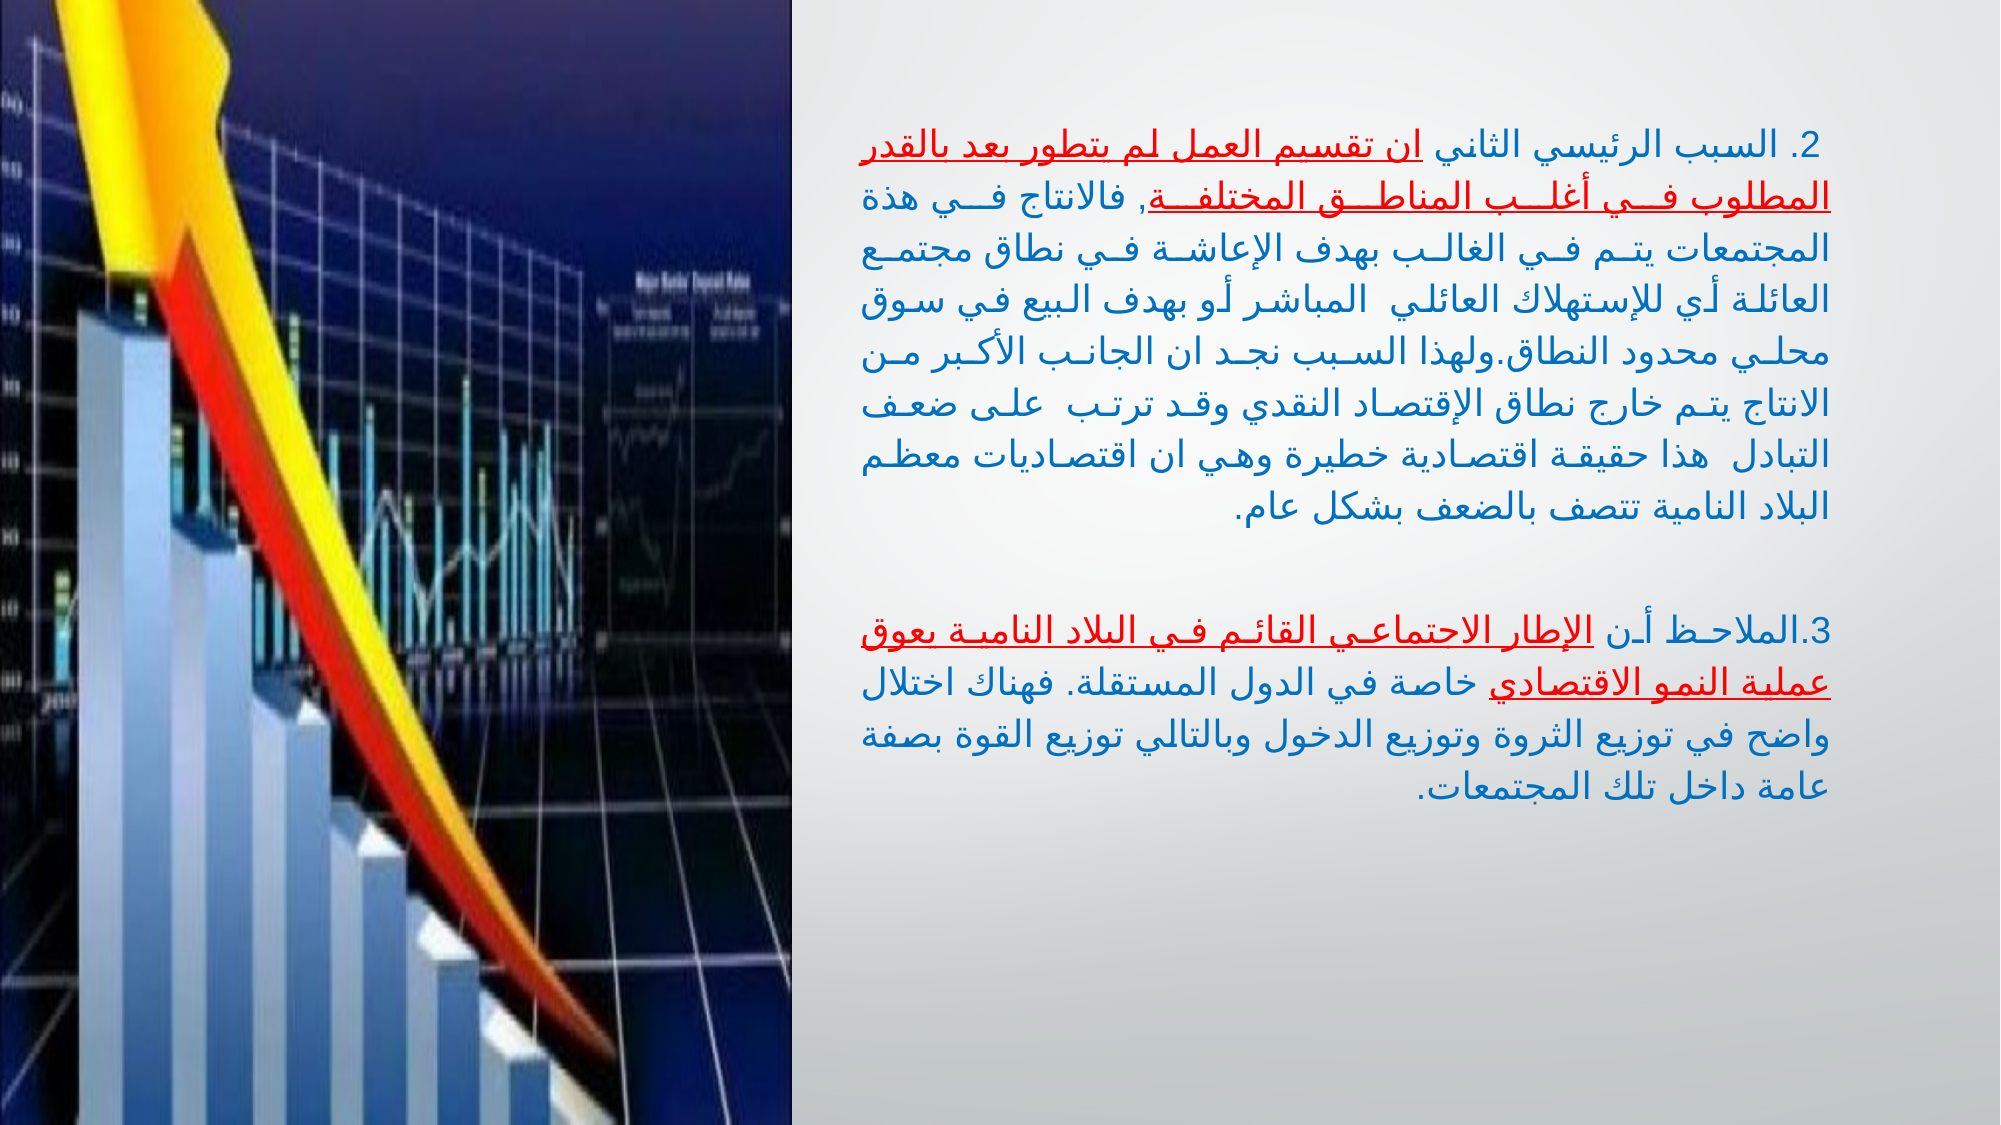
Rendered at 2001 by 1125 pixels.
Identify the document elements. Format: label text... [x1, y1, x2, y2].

text_box 2. السبب الرئيسي الثاني ان تقسيم العمل لم يتطور بعد بالقدر المطلوب في أغلب المناطق المختلفة, فالانتاج في هذة المجتمعات يتم في الغالب بهدف الإعاشة في نطاق مجتمع العائلة أي للإستهلاك العائلي المباشر أو بهدف البيع في سوق محلي محدود النطاق.ولهذا السبب نجد ان الجانب الأكبر من الانتاج يتم خارج نطاق الإقتصاد النقدي وقد ترتب على ضعف التبادل هذا حقيقة اقتصادية خطيرة وهي ان اقتصاديات معظم البلاد النامية تتصف بالضعف بشكل عام. 3.الملاحظ أن الإطار الاجتماعي القائم في البلاد النامية يعوق عملية النمو الاقتصادي خاصة في الدول المستقلة. فهناك اختلال واضح في توزيع الثروة وتوزيع الدخول وبالتالي توزيع القوة بصفة عامة داخل تلك المجتمعات. [845, 105, 1846, 814]
picture [0, 0, 792, 1125]
